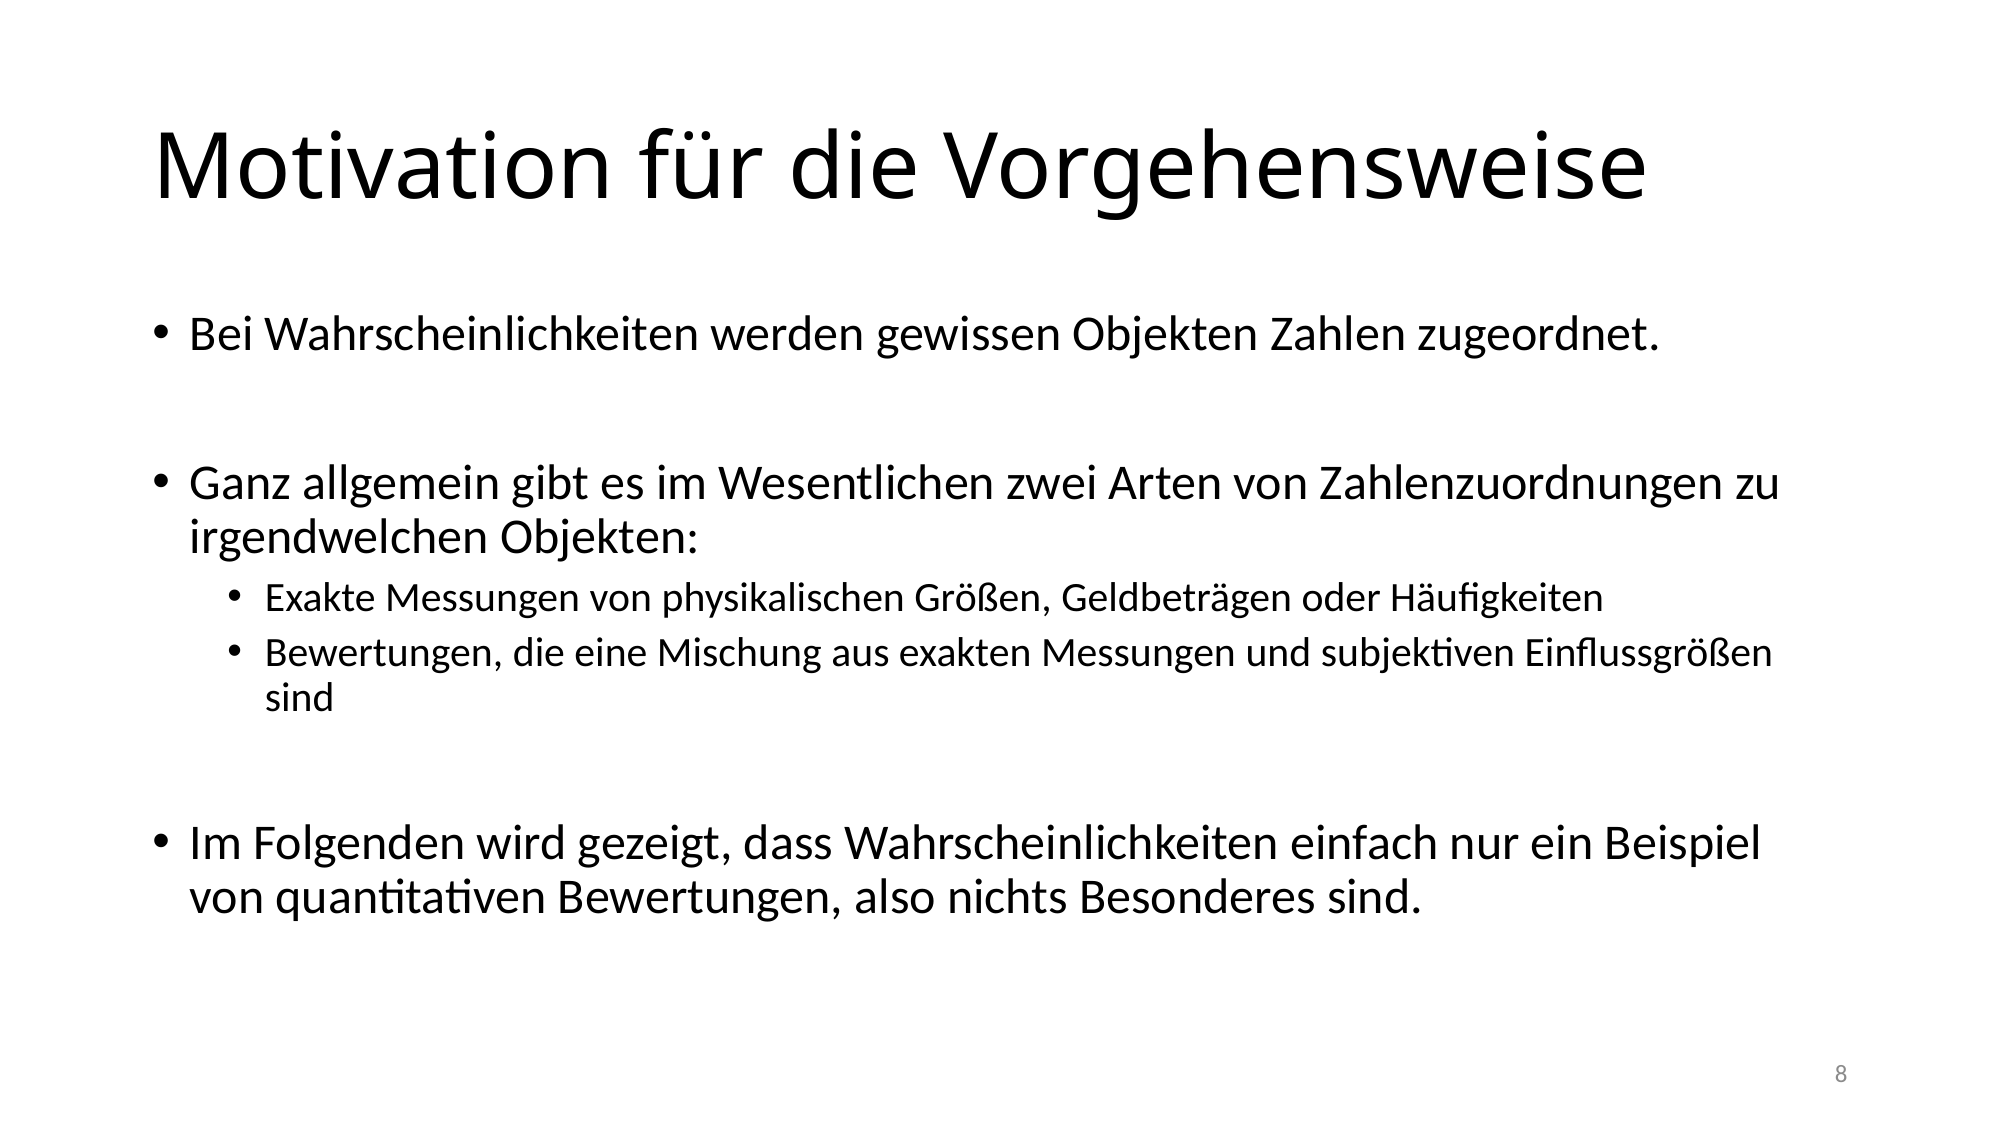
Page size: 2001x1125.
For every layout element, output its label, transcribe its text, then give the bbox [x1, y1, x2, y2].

list Bei Wahrscheinlichkeiten werden gewissen Objekten Zahlen zugeordnet. Ganz allgemein gibt es im Wesentlichen zwei Arten von Zahlenzuordnungen zu irgendwelchen Objekten: Exakte Messungen von physikalischen Größen, Geldbeträgen oder Häufigkeiten Bewertungen, die eine Mischung aus exakten Messungen und subjektiven Einflussgrößen sind Im Folgenden wird gezeigt, dass Wahrscheinlichkeiten einfach nur ein Beispiel von quantitativen Bewertungen, also nichts Besonderes sind. [137, 299, 1863, 1014]
slide_number 8 [1412, 1042, 1863, 1103]
title Motivation für die Vorgehensweise [137, 59, 1863, 278]
